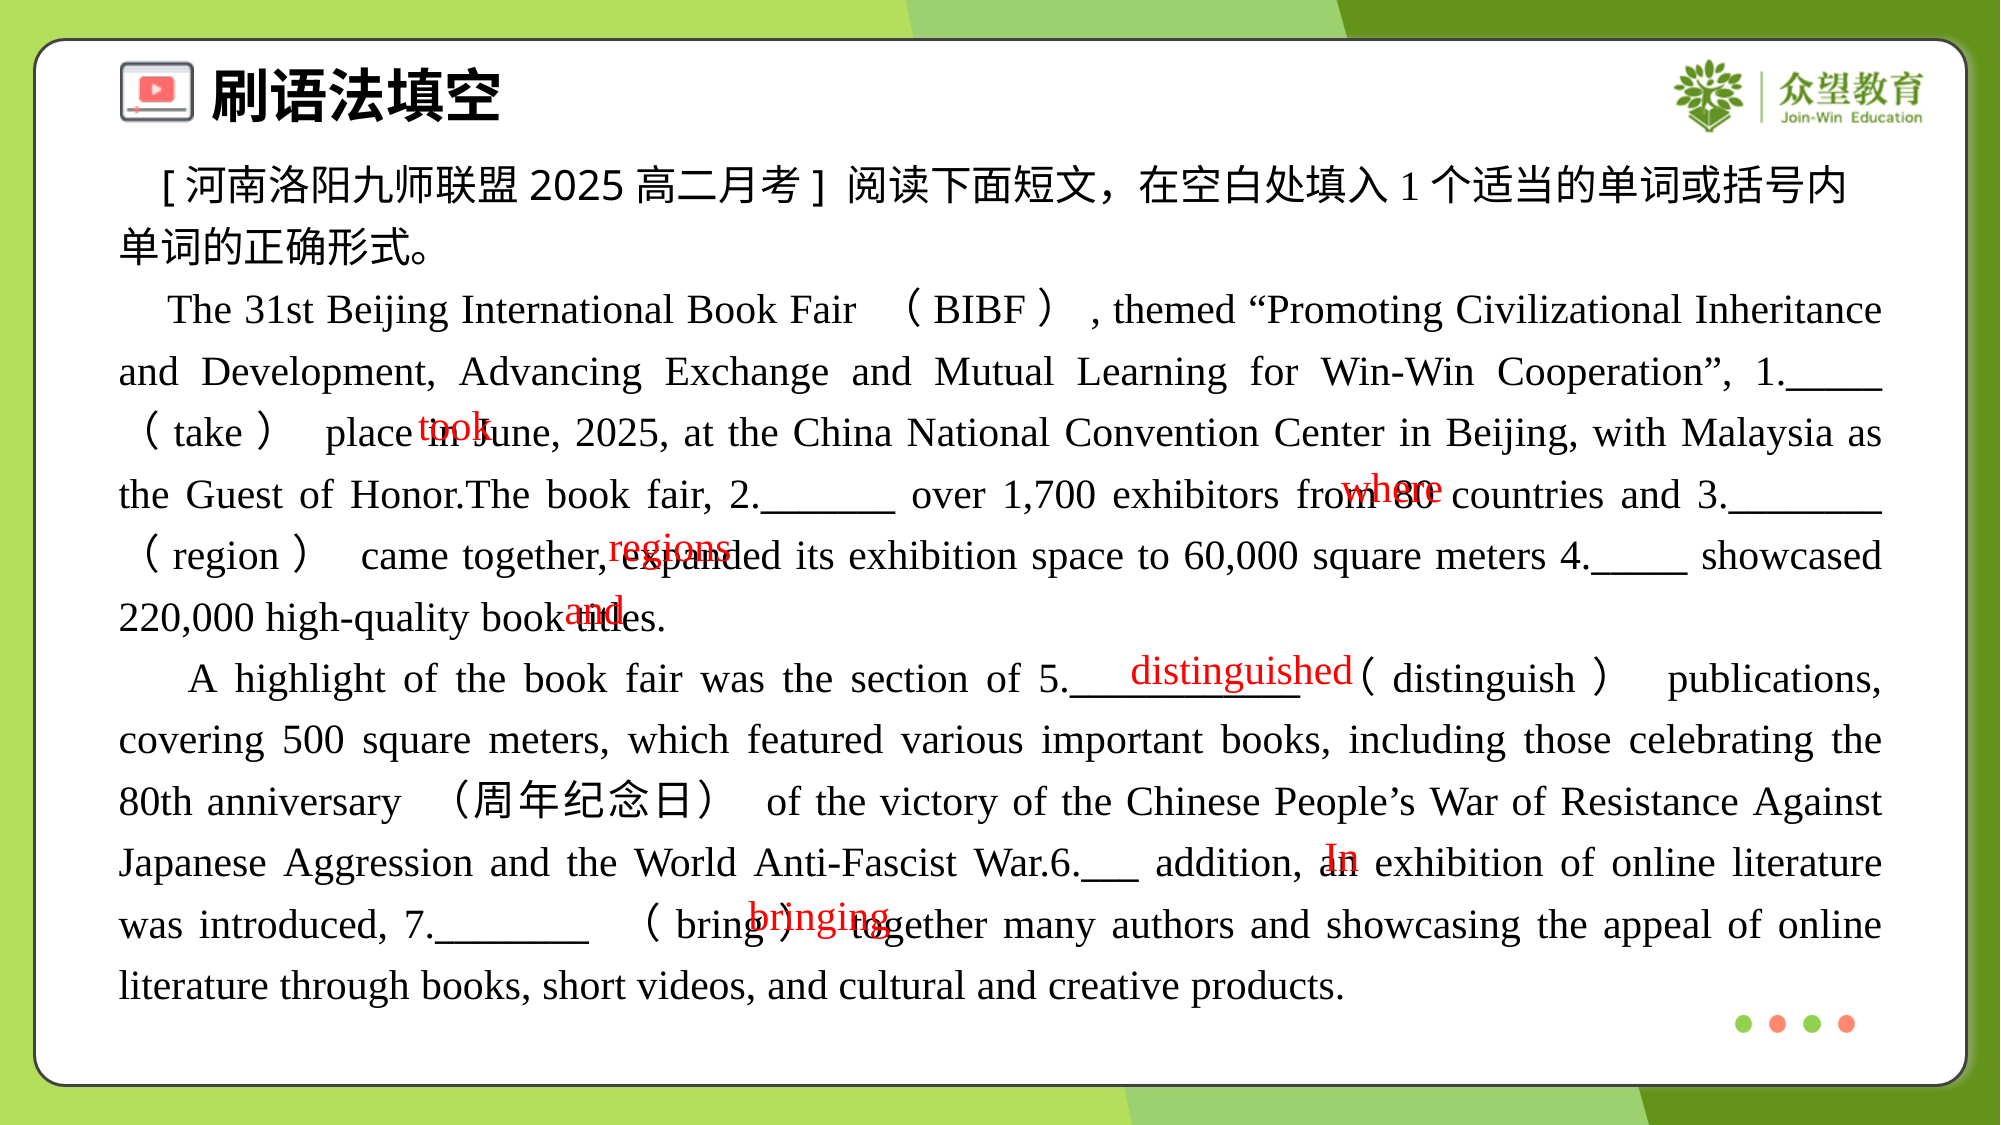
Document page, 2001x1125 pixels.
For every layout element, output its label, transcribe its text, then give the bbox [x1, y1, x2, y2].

text_box and [560, 571, 630, 629]
text_box distinguished [1126, 631, 1358, 689]
picture [0, 0, 2000, 1125]
text_box where [1336, 448, 1448, 506]
text_box regions [604, 508, 737, 566]
text_box bringing [744, 877, 895, 935]
text_box took [413, 387, 498, 445]
text_box [河南洛阳九师联盟2025高二月考] 阅读下面短文，在空白处填入1个适当的单词或括号内单词的正确形式。 The 31st Beijing International Book Fair （BIBF）, themed “Promoting Civilizational Inheritance and Development, Advancing Exchange and Mutual Learning for Win-Win Cooperation”, 1._____ （take） place in June, 2025, at the China National Convention Center in Beijing, with Malaysia as the Guest of Honor.The book fair, 2._______ over 1,700 exhibitors from 80 countries and 3.________ （region） came together, expanded its exhibition space to 60,000 square meters 4._____ showcased 220,000 high-quality book titles. A highlight of the book fair was the section of 5.____________ （distinguish） publications, covering 500 square meters, which featured various important books, including those celebrating the 80th anniversary （周年纪念日） of the victory of the Chinese People’s War of Resistance Against Japanese Aggression and the World Anti-Fascist War.6.___ addition, an exhibition of online literature was introduced, 7.________ （bring） together many authors and showcasing the appeal of online literature through books, short videos, and cultural and creative products. [118, 147, 1883, 1009]
text_box In [1319, 817, 1364, 875]
